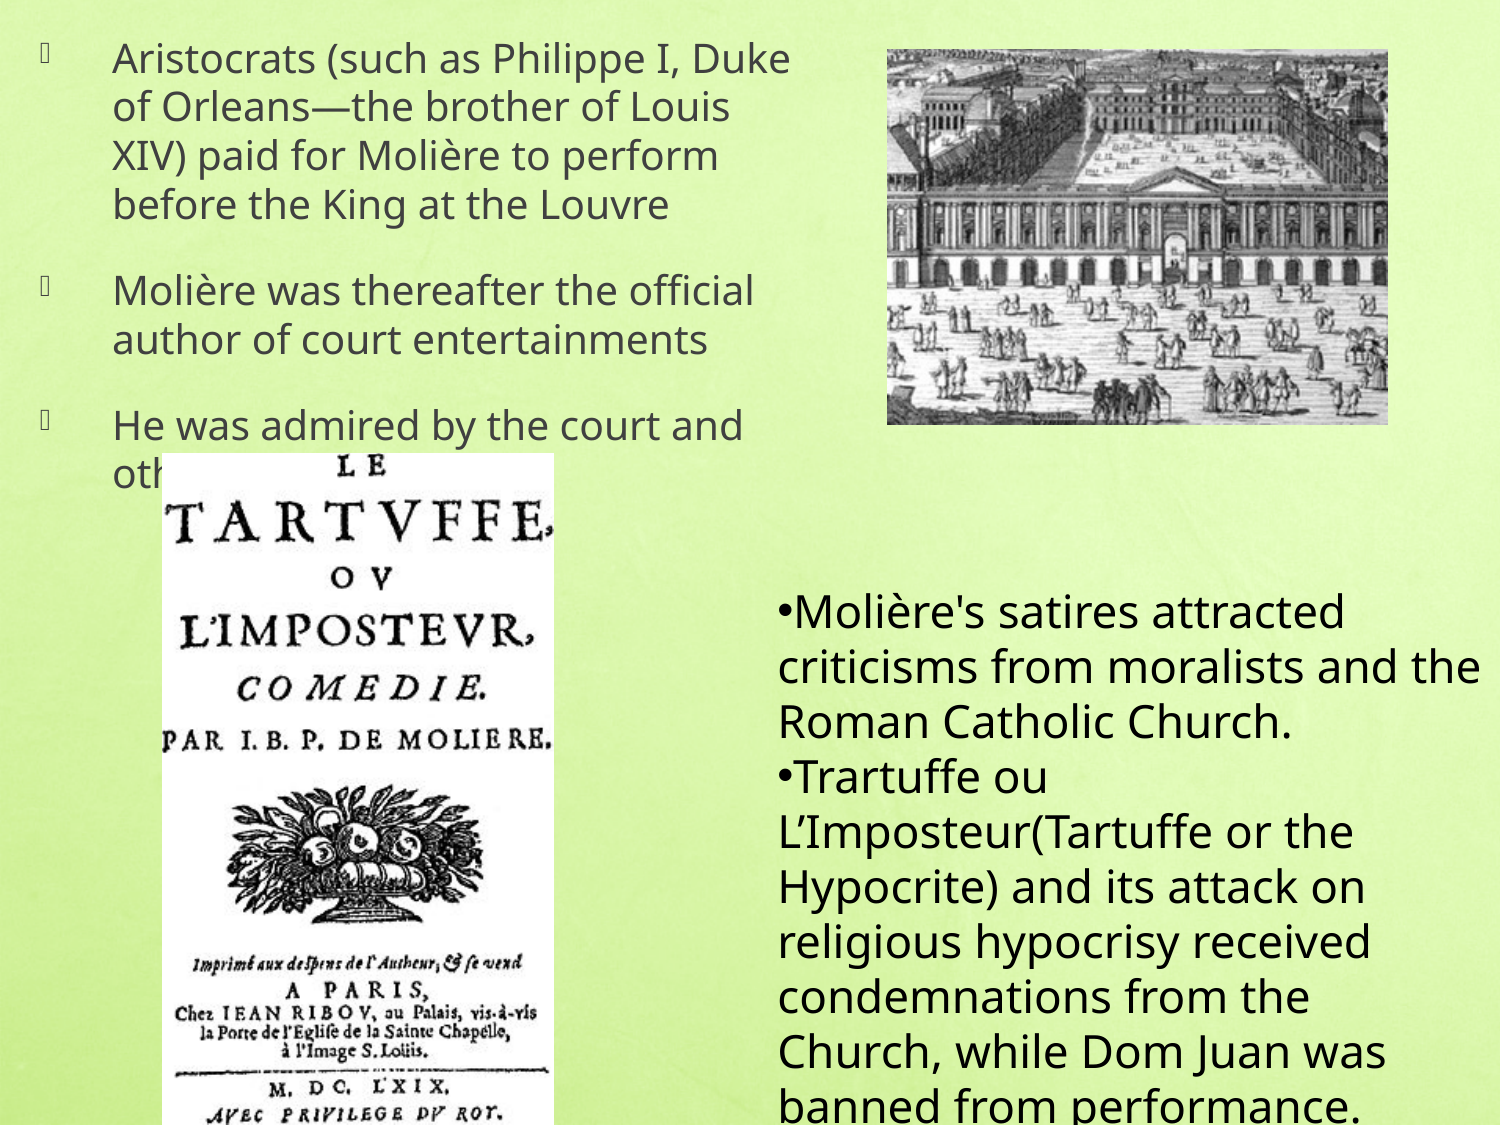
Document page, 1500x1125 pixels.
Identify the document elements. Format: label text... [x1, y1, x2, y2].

picture [885, 48, 1390, 427]
text_box Molière's satires attracted criticisms from moralists and the Roman Catholic Church. Trartuffe ou L’Imposteur(Tartuffe or the Hypocrite) and its attack on religious hypocrisy received condemnations from the Church, while Dom Juan was banned from performance. [762, 575, 1500, 1125]
picture [160, 451, 555, 1125]
list Aristocrats (such as Philippe I, Duke of Orleans—the brother of Louis XIV) paid for Molière to perform before the King at the Louvre Molière was thereafter the official author of court entertainments He was admired by the court and other Parisians [24, 24, 813, 525]
